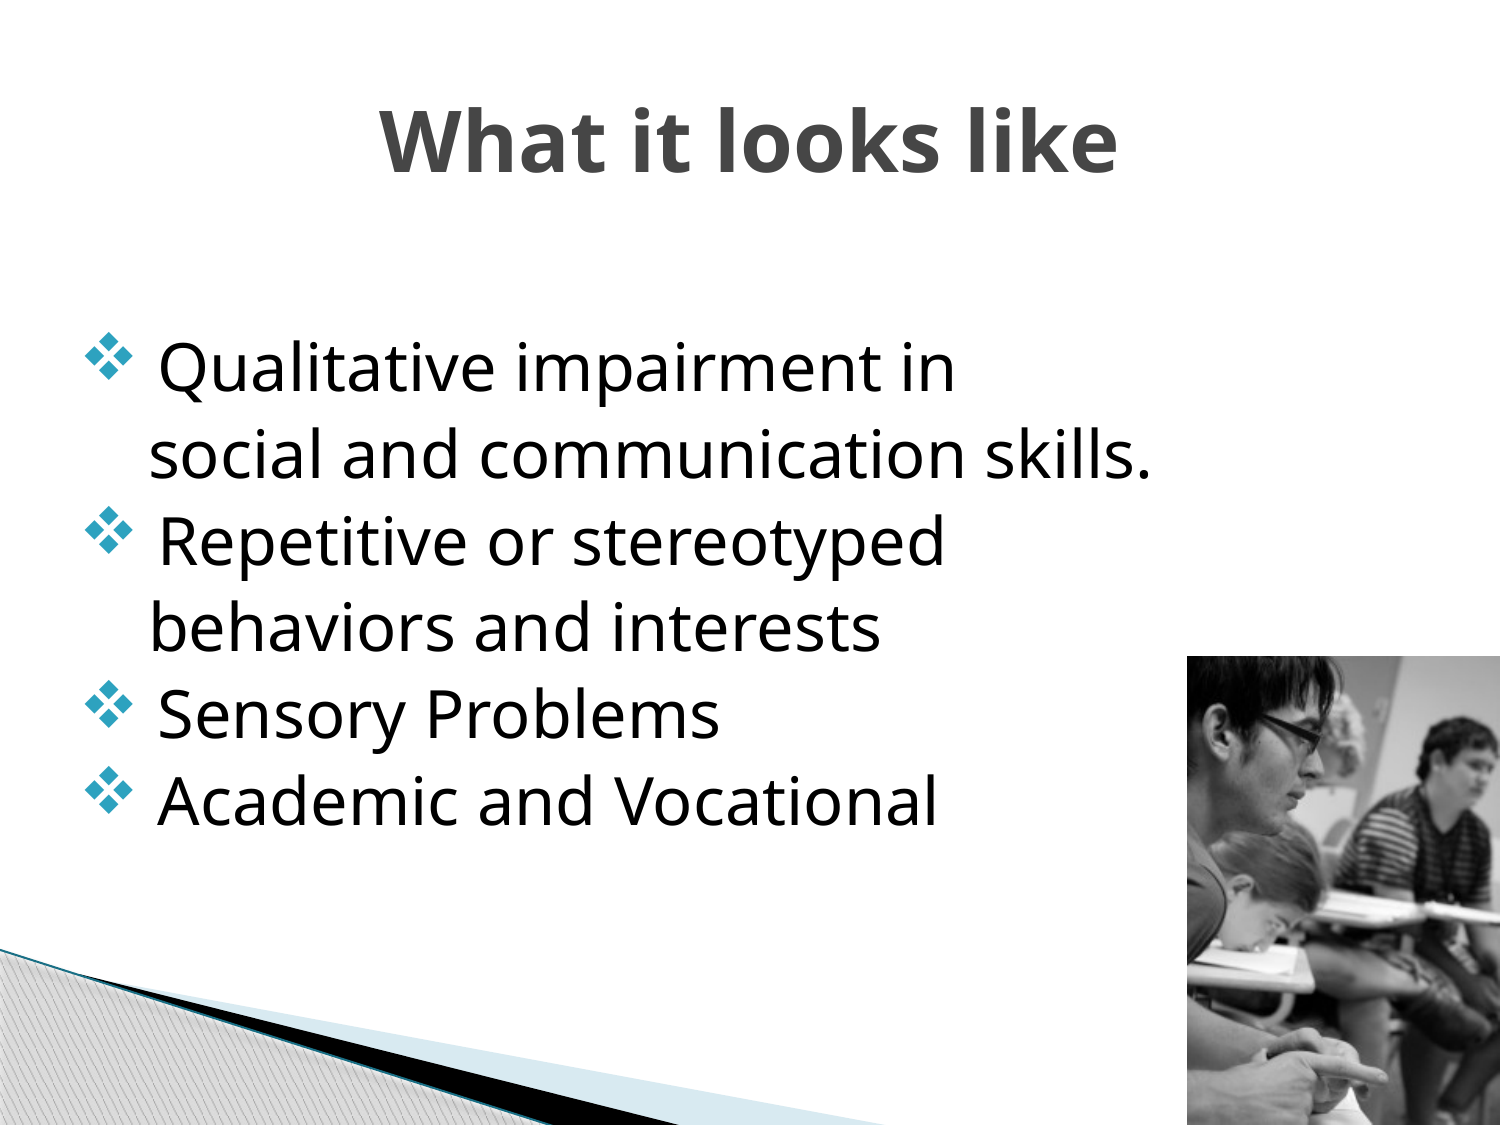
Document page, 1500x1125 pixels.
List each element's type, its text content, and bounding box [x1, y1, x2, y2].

picture [1187, 655, 1500, 1125]
list Qualitative impairment in social and communication skills. Repetitive or stereotyped behaviors and interests Sensory Problems Academic and Vocational [0, 287, 1288, 1063]
title What it looks like [75, 45, 1425, 233]
text_box [262, 987, 1013, 1048]
